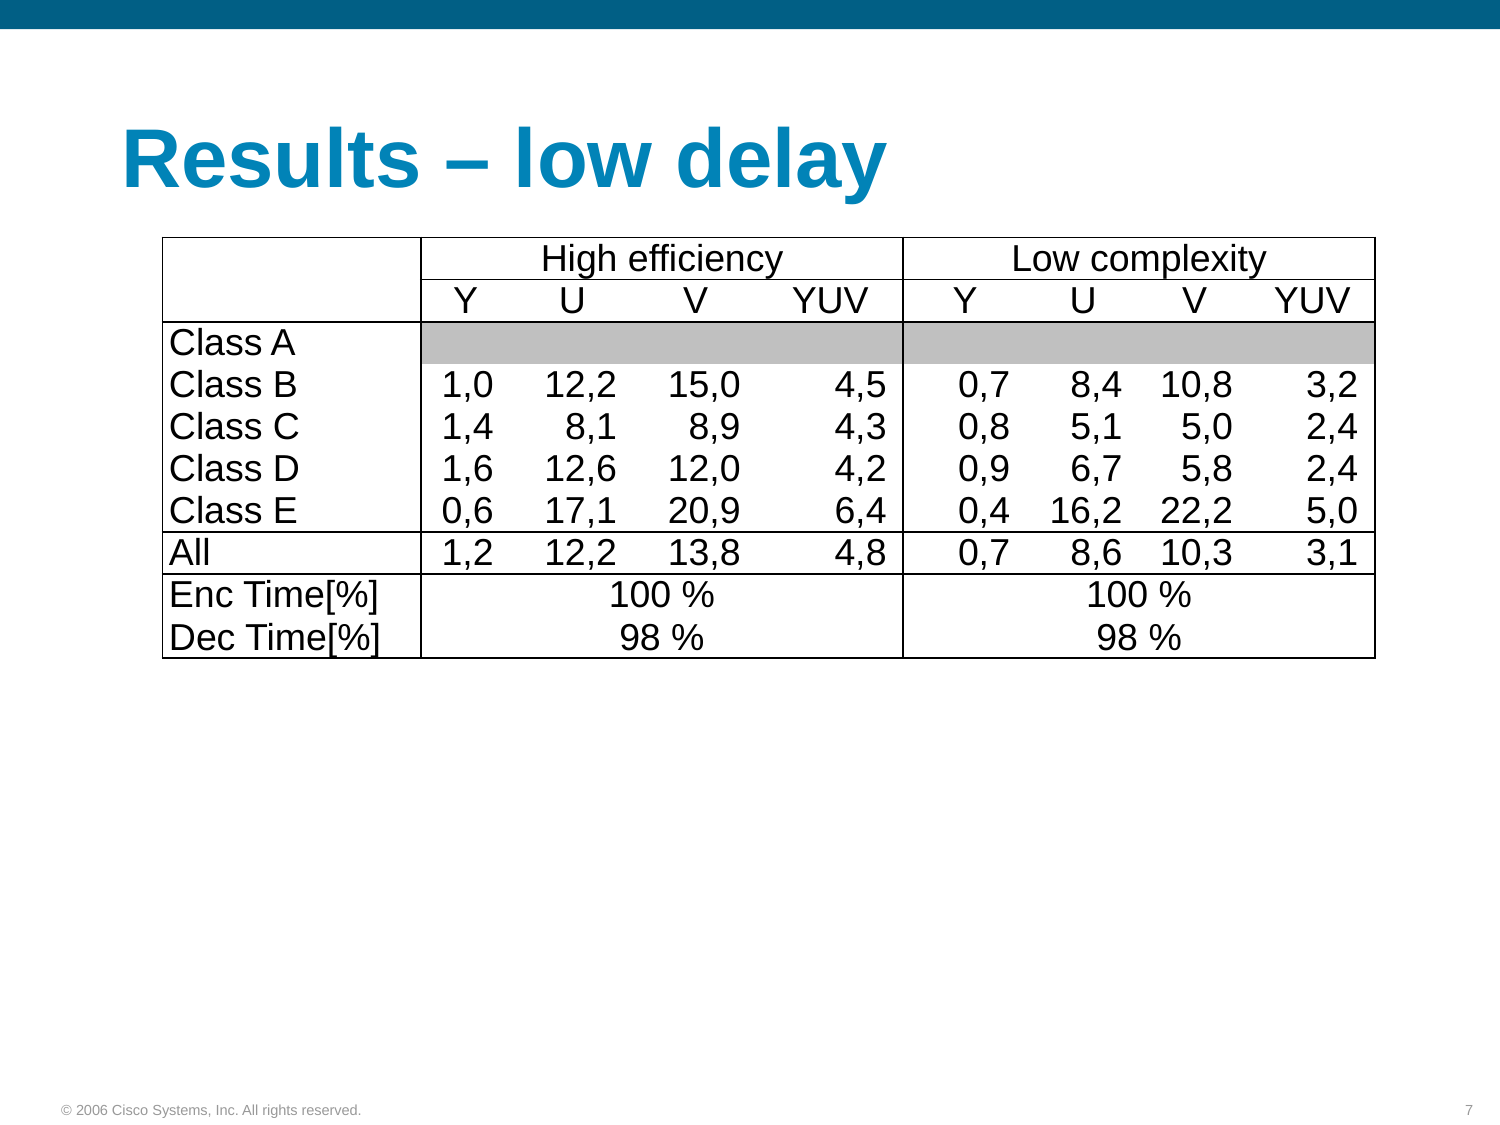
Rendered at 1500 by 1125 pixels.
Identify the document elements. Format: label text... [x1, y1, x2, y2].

table_cell 5,0 [1250, 490, 1374, 531]
table_cell 1,4 [422, 406, 510, 448]
table_cell 8,6 [1027, 533, 1139, 573]
table_cell 10,3 [1139, 533, 1250, 573]
table_cell 6,7 [1027, 448, 1139, 490]
table_cell 8,9 [634, 406, 757, 448]
table_cell 2,4 [1250, 448, 1374, 490]
table_cell [634, 323, 757, 364]
table_cell 22,2 [1139, 490, 1250, 531]
table_cell Dec Time[%] [163, 616, 420, 657]
table_cell Class E [163, 490, 420, 531]
table_cell Class C [163, 406, 420, 448]
table_cell 8,4 [1027, 364, 1139, 406]
table_cell 1,6 [422, 448, 510, 490]
table_cell 8,1 [510, 406, 634, 448]
table_cell Y [422, 280, 510, 321]
table_cell 6,4 [757, 490, 902, 531]
table_cell Class D [163, 448, 420, 490]
table_cell 16,2 [1027, 490, 1139, 531]
table_cell 10,8 [1139, 364, 1250, 406]
table_cell 17,1 [510, 490, 634, 531]
table_cell 12,0 [634, 448, 757, 490]
table_cell Enc Time[%] [163, 575, 420, 616]
table_cell 0,8 [904, 406, 1027, 448]
table_cell V [1139, 280, 1250, 321]
table_cell 1,2 [422, 533, 510, 573]
table_cell 98 % [422, 616, 902, 657]
table_cell 0,9 [904, 448, 1027, 490]
table_header [163, 238, 420, 280]
table_cell U [510, 280, 634, 321]
table_cell [1139, 323, 1250, 364]
table_cell 0,4 [904, 490, 1027, 531]
table_cell V [634, 280, 757, 321]
table_cell 12,6 [510, 448, 634, 490]
table_cell 4,8 [757, 533, 902, 573]
title Results – low delay [107, 74, 1444, 213]
table_cell 0,7 [904, 533, 1027, 573]
table_cell 5,1 [1027, 406, 1139, 448]
table_cell All [163, 533, 420, 573]
table_cell [904, 323, 1027, 364]
table_cell 12,2 [510, 533, 634, 573]
table_cell YUV [1250, 280, 1374, 321]
table_cell 15,0 [634, 364, 757, 406]
table_cell 12,2 [510, 364, 634, 406]
table_cell 4,3 [757, 406, 902, 448]
table_cell [422, 323, 510, 364]
table_cell 5,0 [1139, 406, 1250, 448]
table_cell 0,6 [422, 490, 510, 531]
table_cell 5,8 [1139, 448, 1250, 490]
table_cell 100 % [904, 575, 1374, 616]
table_cell Class B [163, 364, 420, 406]
table_header Low complexity [904, 238, 1374, 279]
table_cell [510, 323, 634, 364]
table_cell Class A [163, 323, 420, 364]
table_cell YUV [757, 280, 902, 321]
table_cell 0,7 [904, 364, 1027, 406]
table_cell 2,4 [1250, 406, 1374, 448]
table_cell 98 % [904, 616, 1374, 657]
table_cell [1027, 323, 1139, 364]
table_cell [163, 280, 420, 321]
table_header High efficiency [422, 238, 902, 279]
table_cell 3,1 [1250, 533, 1374, 573]
table_cell 13,8 [634, 533, 757, 573]
table_cell 4,2 [757, 448, 902, 490]
table_cell 1,0 [422, 364, 510, 406]
table_cell 3,2 [1250, 364, 1374, 406]
table_cell 100 % [422, 575, 902, 616]
table_cell [757, 323, 902, 364]
table_cell [1250, 323, 1374, 364]
table_cell Y [904, 280, 1027, 321]
table_cell U [1027, 280, 1139, 321]
table_cell 20,9 [634, 490, 757, 531]
table_cell 4,5 [757, 364, 902, 406]
